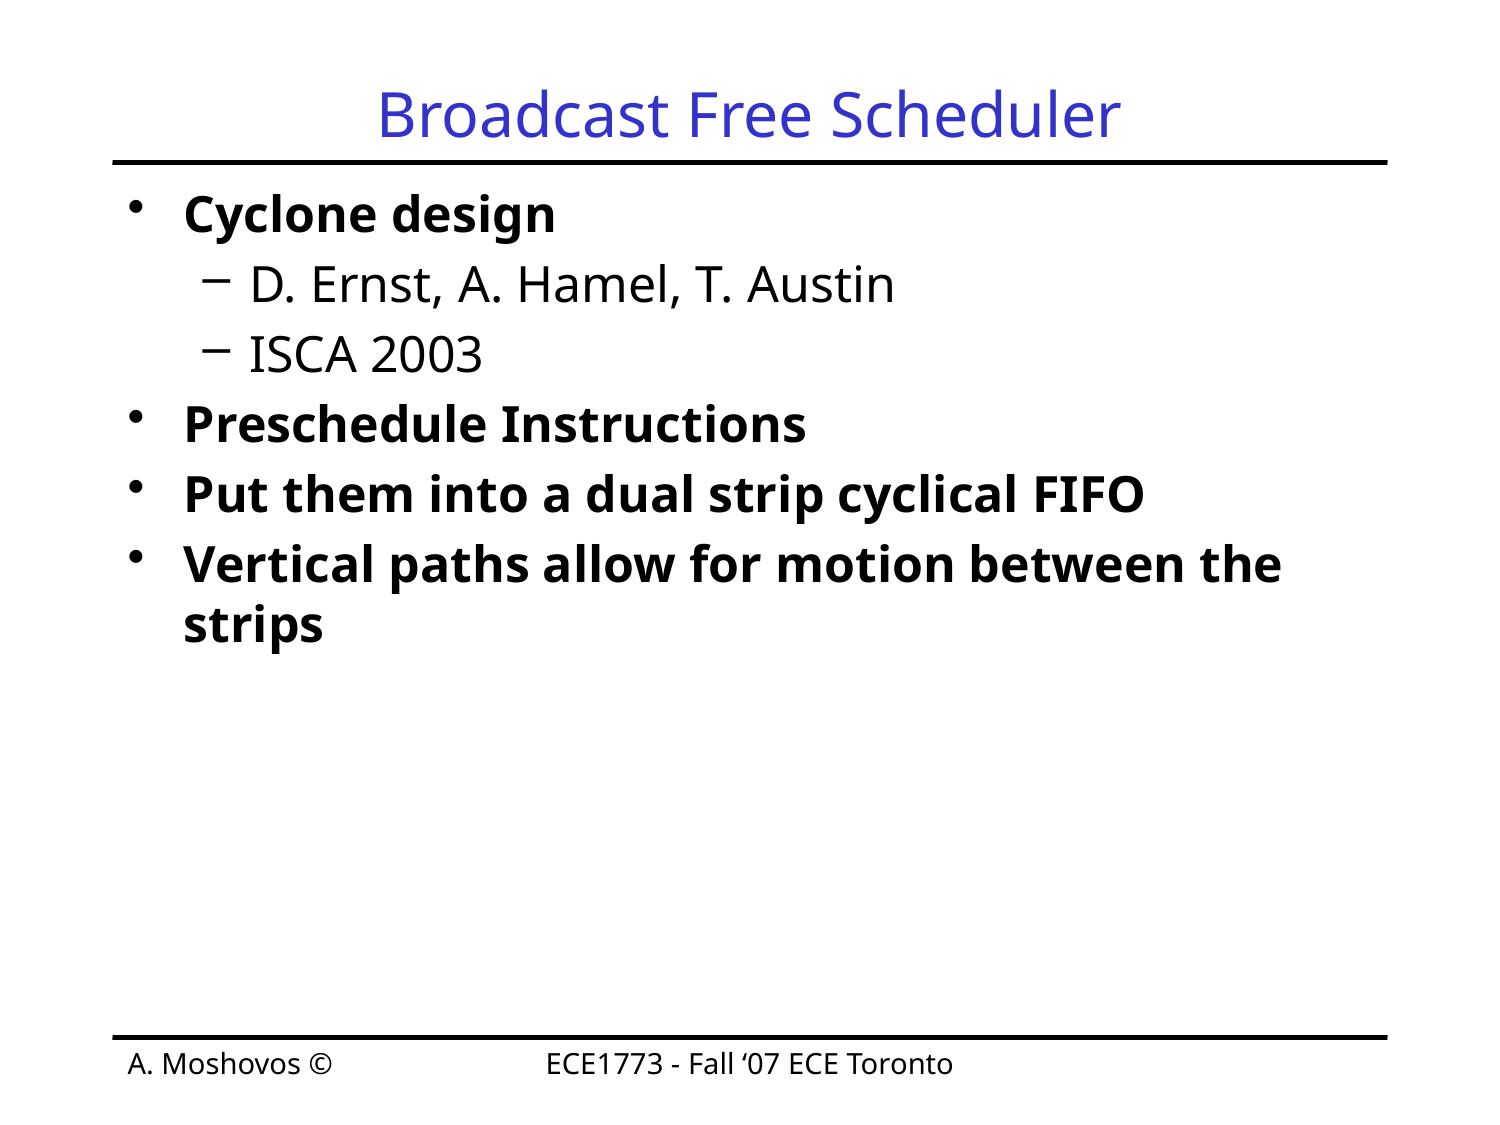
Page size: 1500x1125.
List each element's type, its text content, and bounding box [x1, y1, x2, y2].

footer ECE1773 - Fall ‘07 ECE Toronto [487, 1037, 1013, 1101]
title Broadcast Free Scheduler [112, 62, 1388, 163]
list Cyclone design D. Ernst, A. Hamel, T. Austin ISCA 2003 Preschedule Instructions Put them into a dual strip cyclical FIFO Vertical paths allow for motion between the strips [112, 174, 1388, 1026]
slide_number A. Moshovos © [112, 1037, 426, 1101]
